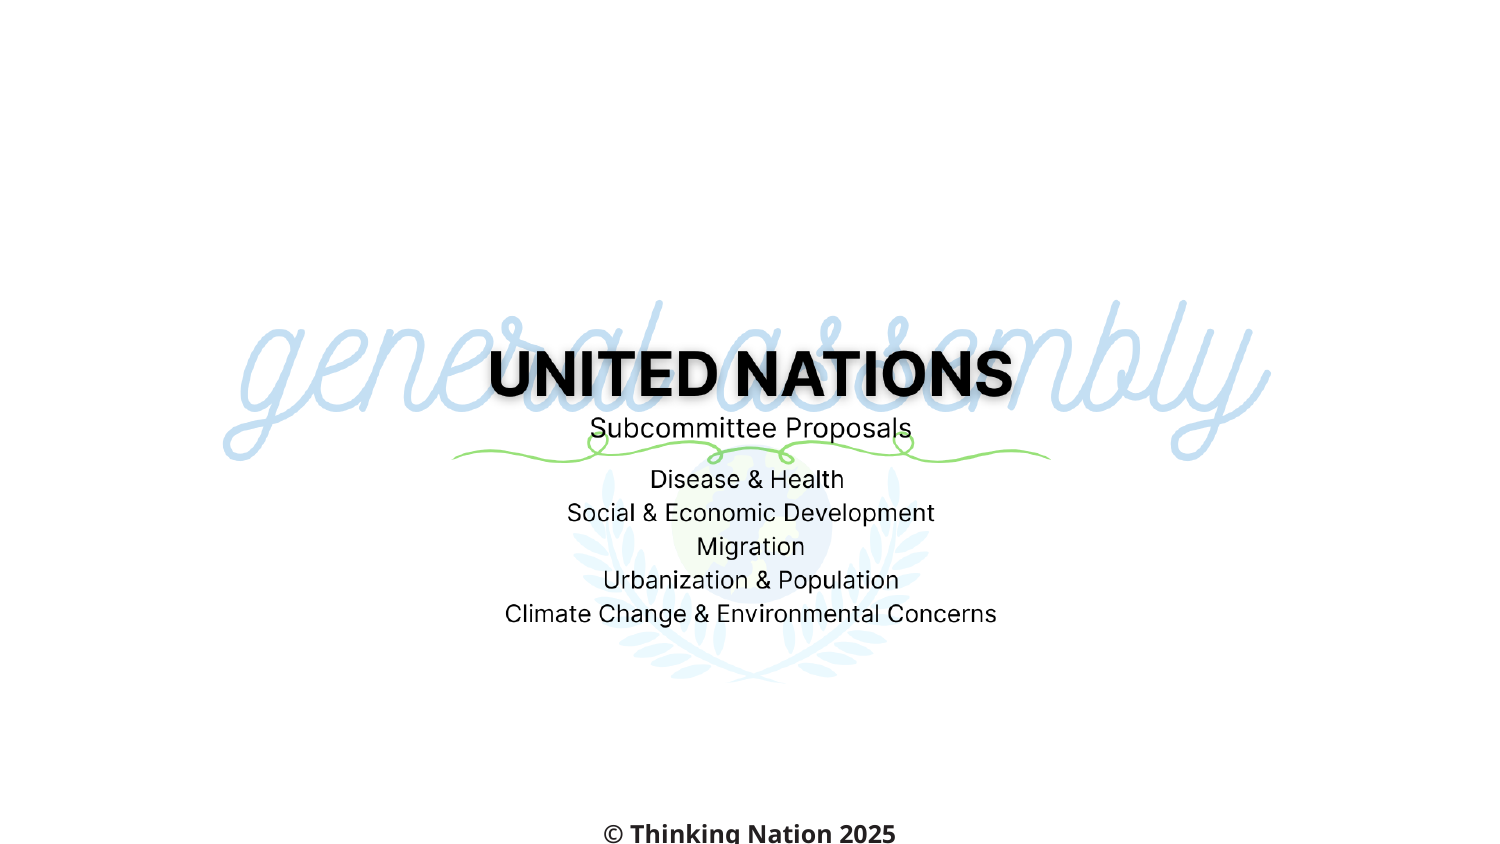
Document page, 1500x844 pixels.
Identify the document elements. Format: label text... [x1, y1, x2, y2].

picture [0, 0, 1500, 807]
text_box © Thinking Nation 2025 [0, 807, 1500, 844]
